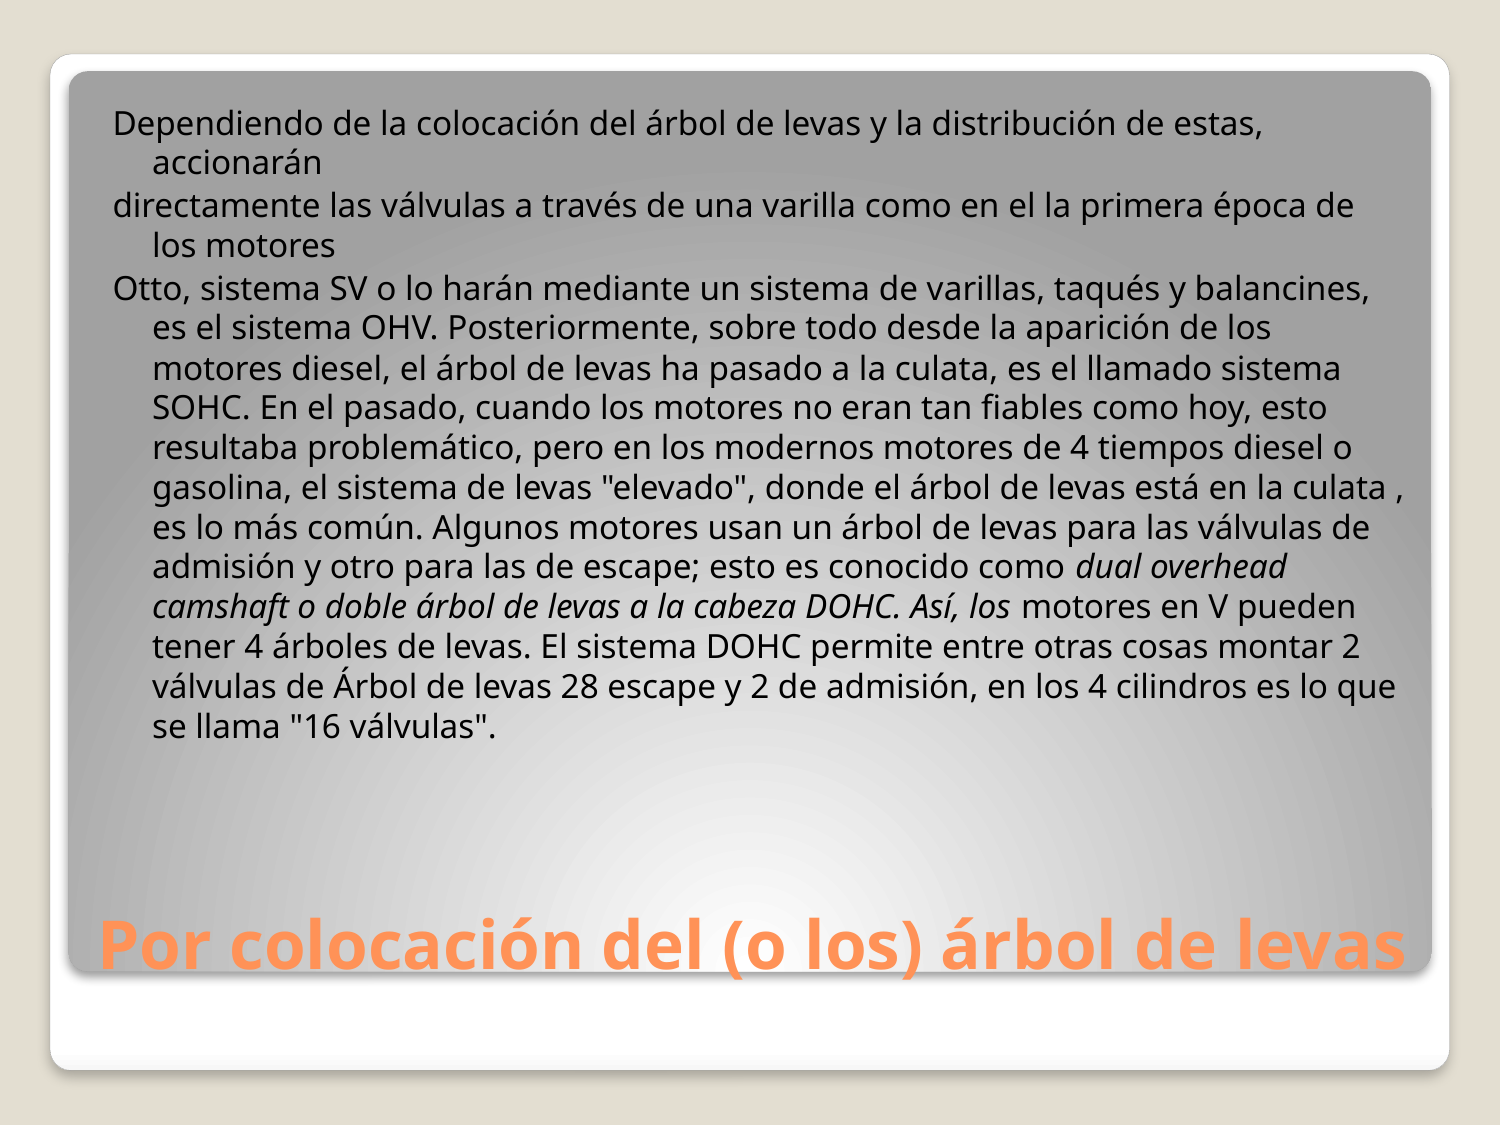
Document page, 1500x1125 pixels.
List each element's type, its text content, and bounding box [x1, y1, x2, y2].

title Por colocación del (o los) árbol de levas [82, 817, 1425, 990]
list Dependiendo de la colocación del árbol de levas y la distribución de estas, accionarán directamente las válvulas a través de una varilla como en el la primera época de los motores Otto, sistema SV o lo harán mediante un sistema de varillas, taqués y balancines, es el sistema OHV. Posteriormente, sobre todo desde la aparición de los motores diesel, el árbol de levas ha pasado a la culata, es el llamado sistema SOHC. En el pasado, cuando los motores no eran tan fiables como hoy, esto resultaba problemático, pero en los modernos motores de 4 tiempos diesel o gasolina, el sistema de levas "elevado", donde el árbol de levas está en la culata , es lo más común. Algunos motores usan un árbol de levas para las válvulas de admisión y otro para las de escape; esto es conocido como dual overhead camshaft o doble árbol de levas a la cabeza DOHC. Así, los motores en V pueden tener 4 árboles de levas. El sistema DOHC permite entre otras cosas montar 2 válvulas de Árbol de levas 28 escape y 2 de admisión, en los 4 cilindros es lo que se llama "16 válvulas". [82, 86, 1425, 774]
